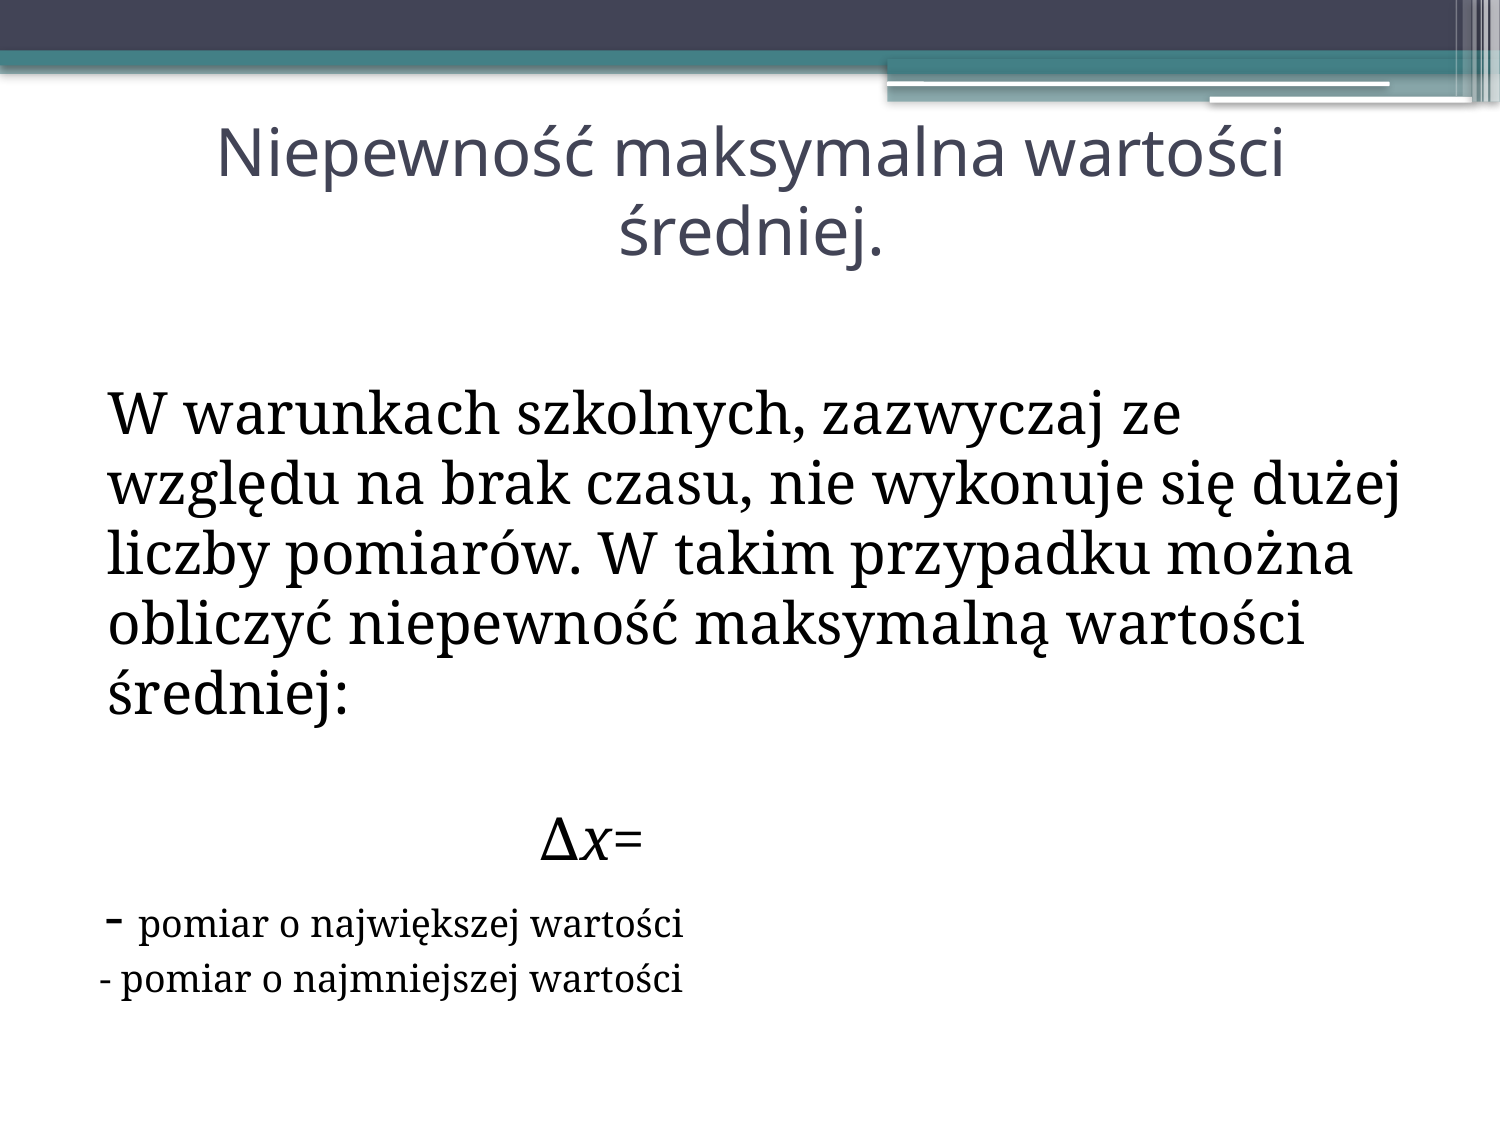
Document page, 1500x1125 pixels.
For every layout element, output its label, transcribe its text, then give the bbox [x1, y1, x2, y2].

title Niepewność maksymalna wartości średniej. [76, 101, 1427, 277]
